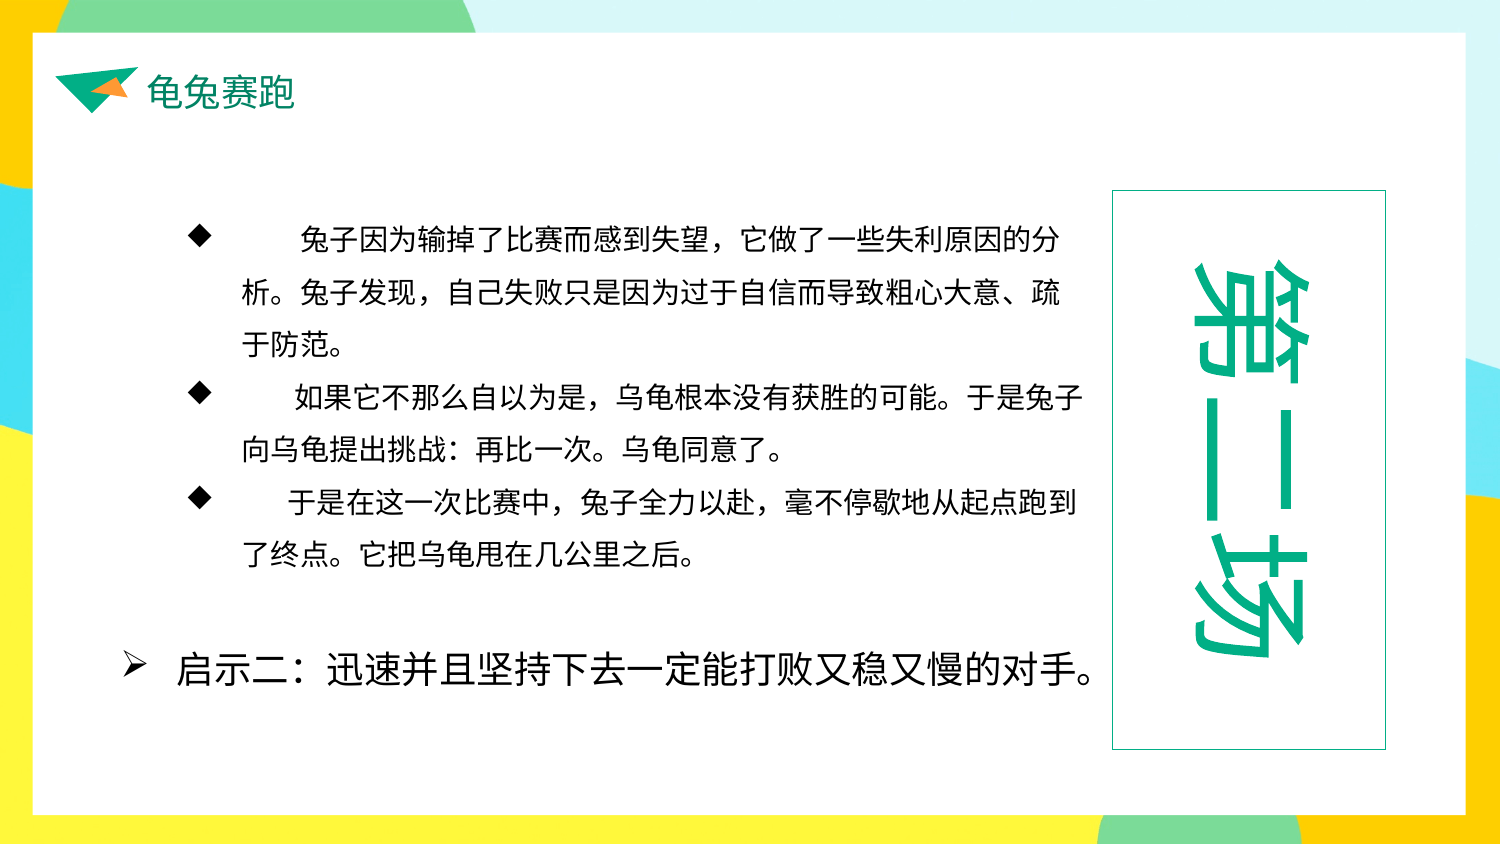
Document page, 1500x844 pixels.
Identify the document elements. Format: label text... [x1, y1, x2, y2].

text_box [1112, 190, 1386, 750]
text_box 启示二：迅速并且坚持下去一定能打败又稳又慢的对手。 [105, 601, 1112, 714]
text_box 兔子因为输掉了比赛而感到失望，它做了一些失利原因的分析。兔子发现，自己失败只是因为过于自信而导致粗心大意、疏于防范。 如果它不那么自以为是，乌龟根本没有获胜的可能。于是兔子向乌龟提出挑战：再比一次。乌龟同意了。 于是在这一次比赛中，兔子全力以赴，毫不停歇地从起点跑到了终点。它把乌龟甩在几公里之后。 [170, 196, 1100, 579]
picture [0, 0, 1500, 844]
